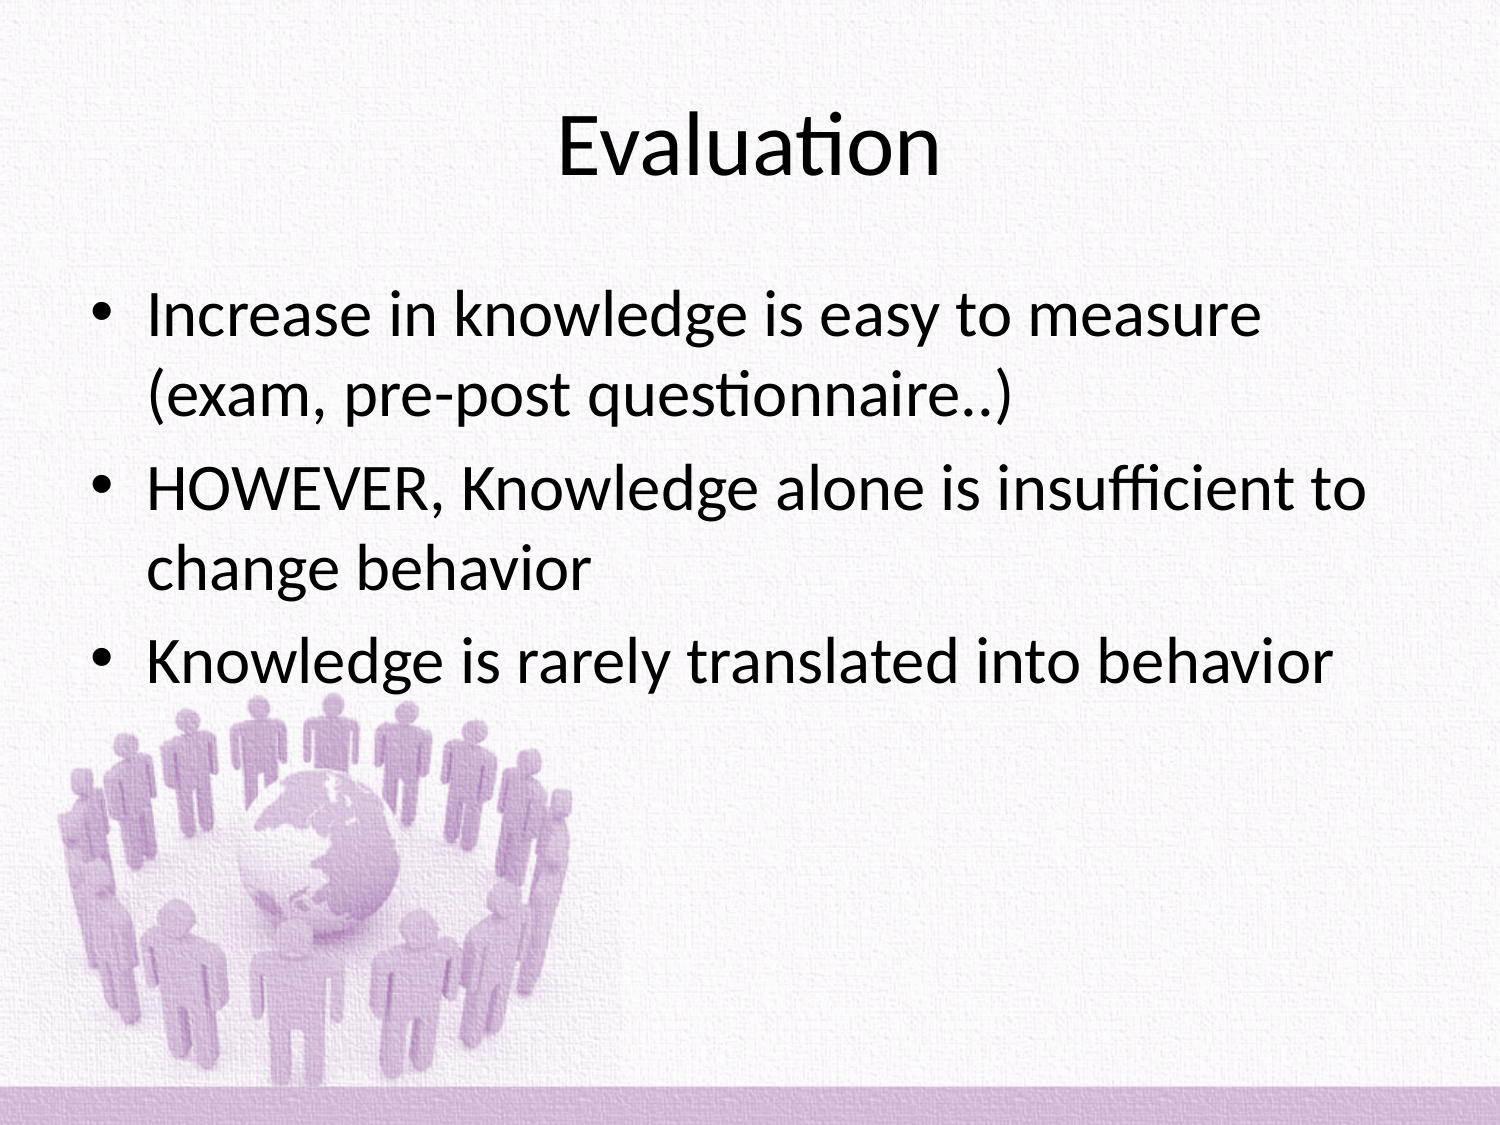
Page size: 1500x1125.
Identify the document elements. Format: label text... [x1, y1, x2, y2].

list Increase in knowledge is easy to measure (exam, pre-post questionnaire..) HOWEVER, Knowledge alone is insufficient to change behavior Knowledge is rarely translated into behavior [75, 262, 1425, 1005]
title Evaluation [75, 45, 1425, 233]
